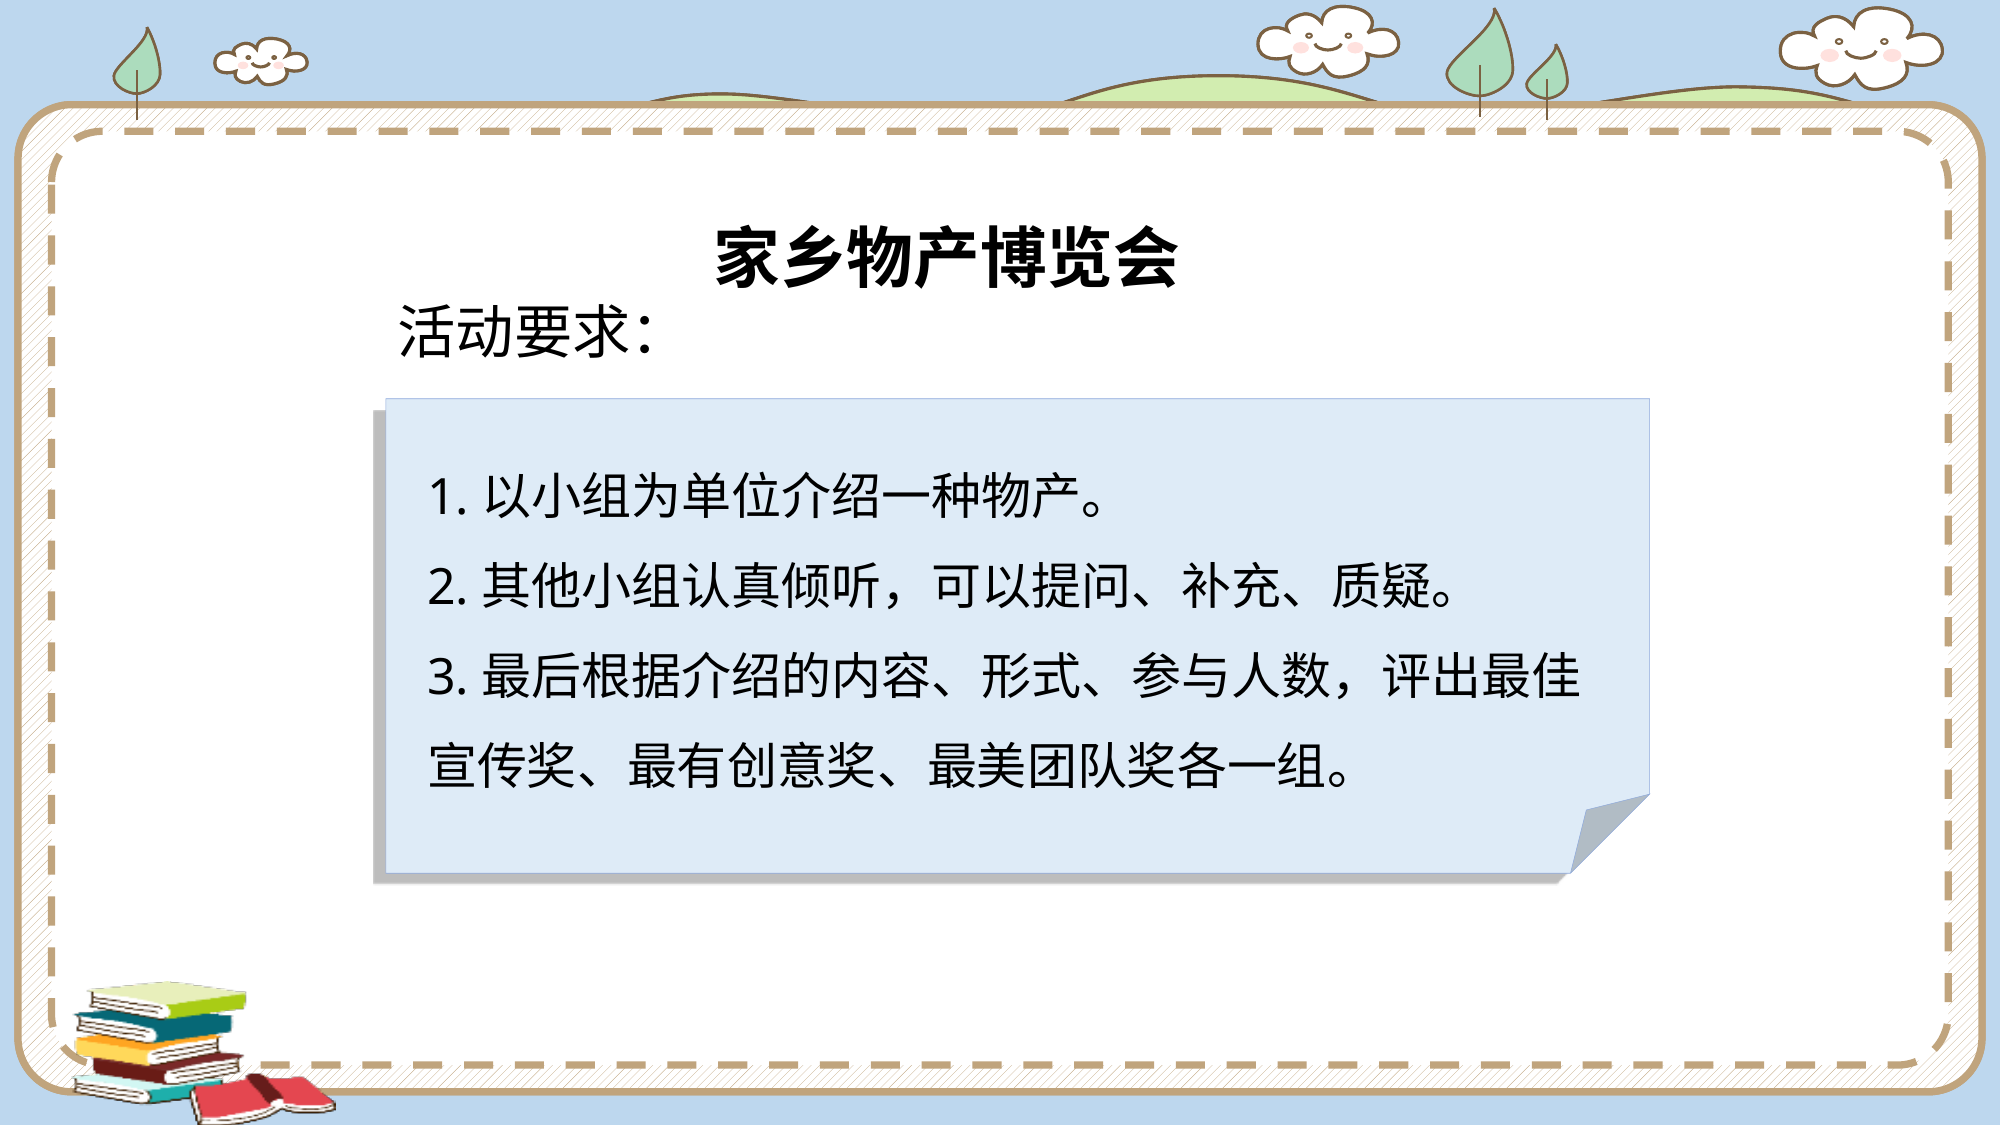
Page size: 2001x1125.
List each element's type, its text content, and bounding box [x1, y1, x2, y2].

text_box 家乡物产博览会 活动要求： [382, 208, 1328, 373]
text_box 1.以小组为单位介绍一种物产。 2.其他小组认真倾听，可以提问、补充、质疑。 3.最后根据介绍的内容、形式、参与人数，评出最佳宣传奖、最有创意奖、最美团队奖各一组。 [384, 397, 1654, 875]
picture [71, 981, 336, 1125]
